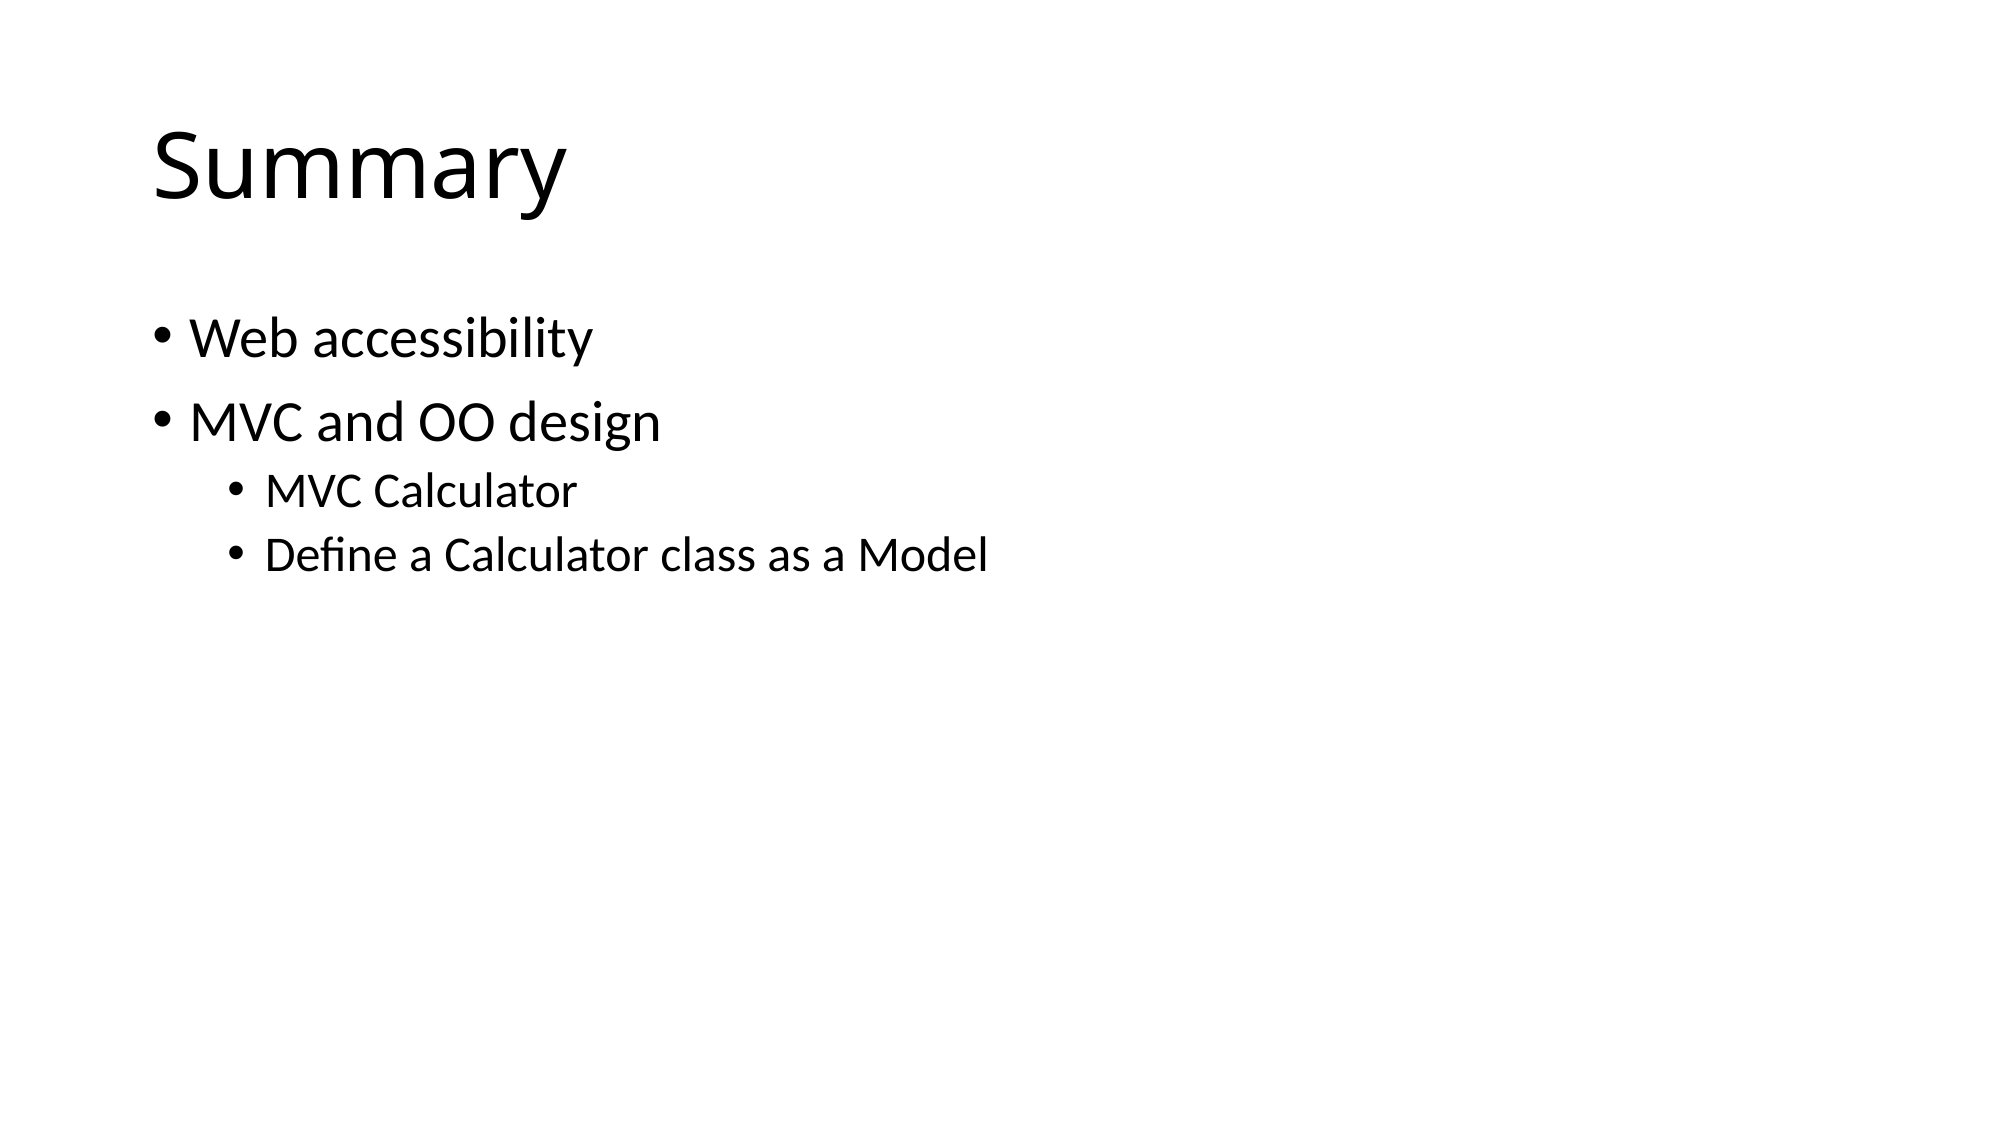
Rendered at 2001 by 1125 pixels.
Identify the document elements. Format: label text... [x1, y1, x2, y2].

title Summary [137, 59, 1863, 278]
list Web accessibility MVC and OO design MVC Calculator Define a Calculator class as a Model [137, 299, 1863, 1014]
